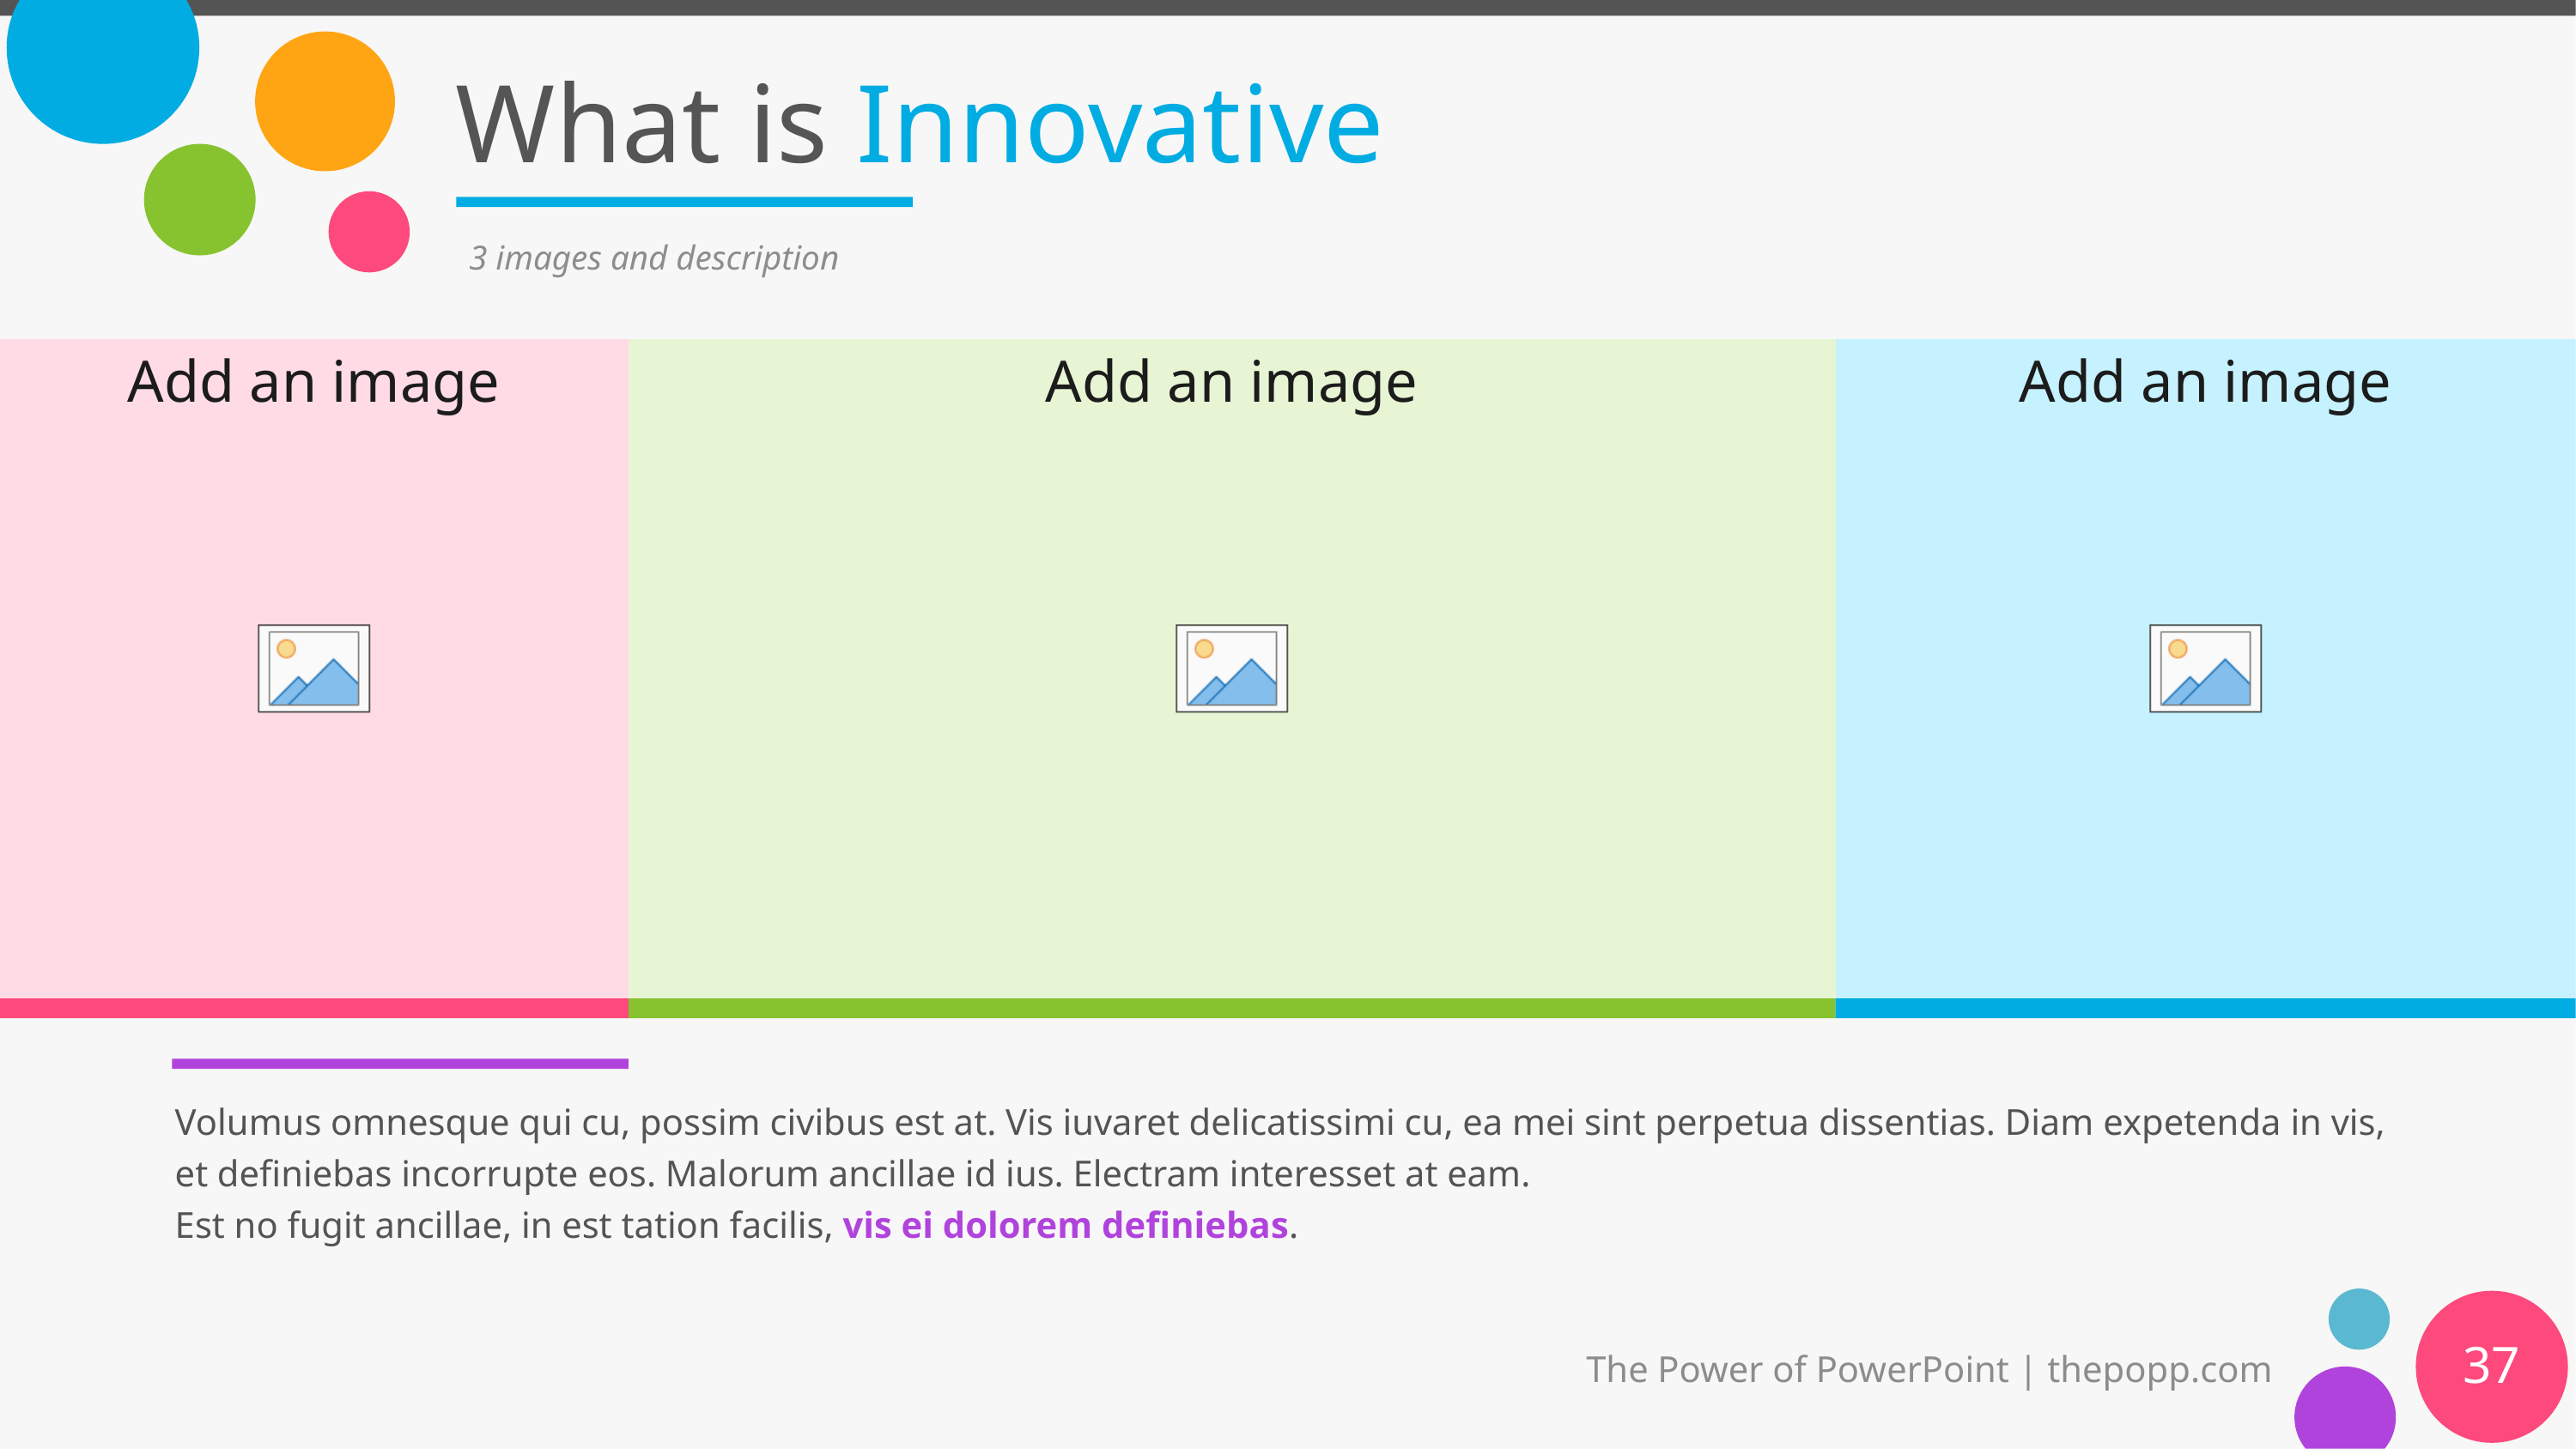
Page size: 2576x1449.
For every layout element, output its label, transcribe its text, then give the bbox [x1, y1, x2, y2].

picture [0, 338, 2576, 998]
title What is Innovative [433, 34, 2454, 204]
list Volumus omnesque qui cu, possim civibus est at. Vis iuvaret delicatissimi cu, ea mei sint perpetua dissentias. Diam expetenda in vis, et definiebas incorrupte eos. Malorum ancillae id ius. Electram interesset at eam. Est no fugit ancillae, in est tation facilis, vis ei dolorem definiebas. [151, 1079, 2434, 1295]
slide_number 37 [2415, 1328, 2568, 1406]
list 3 images and description [446, 217, 2465, 288]
footer The Power of PowerPoint | thepopp.com [1479, 1332, 2296, 1410]
